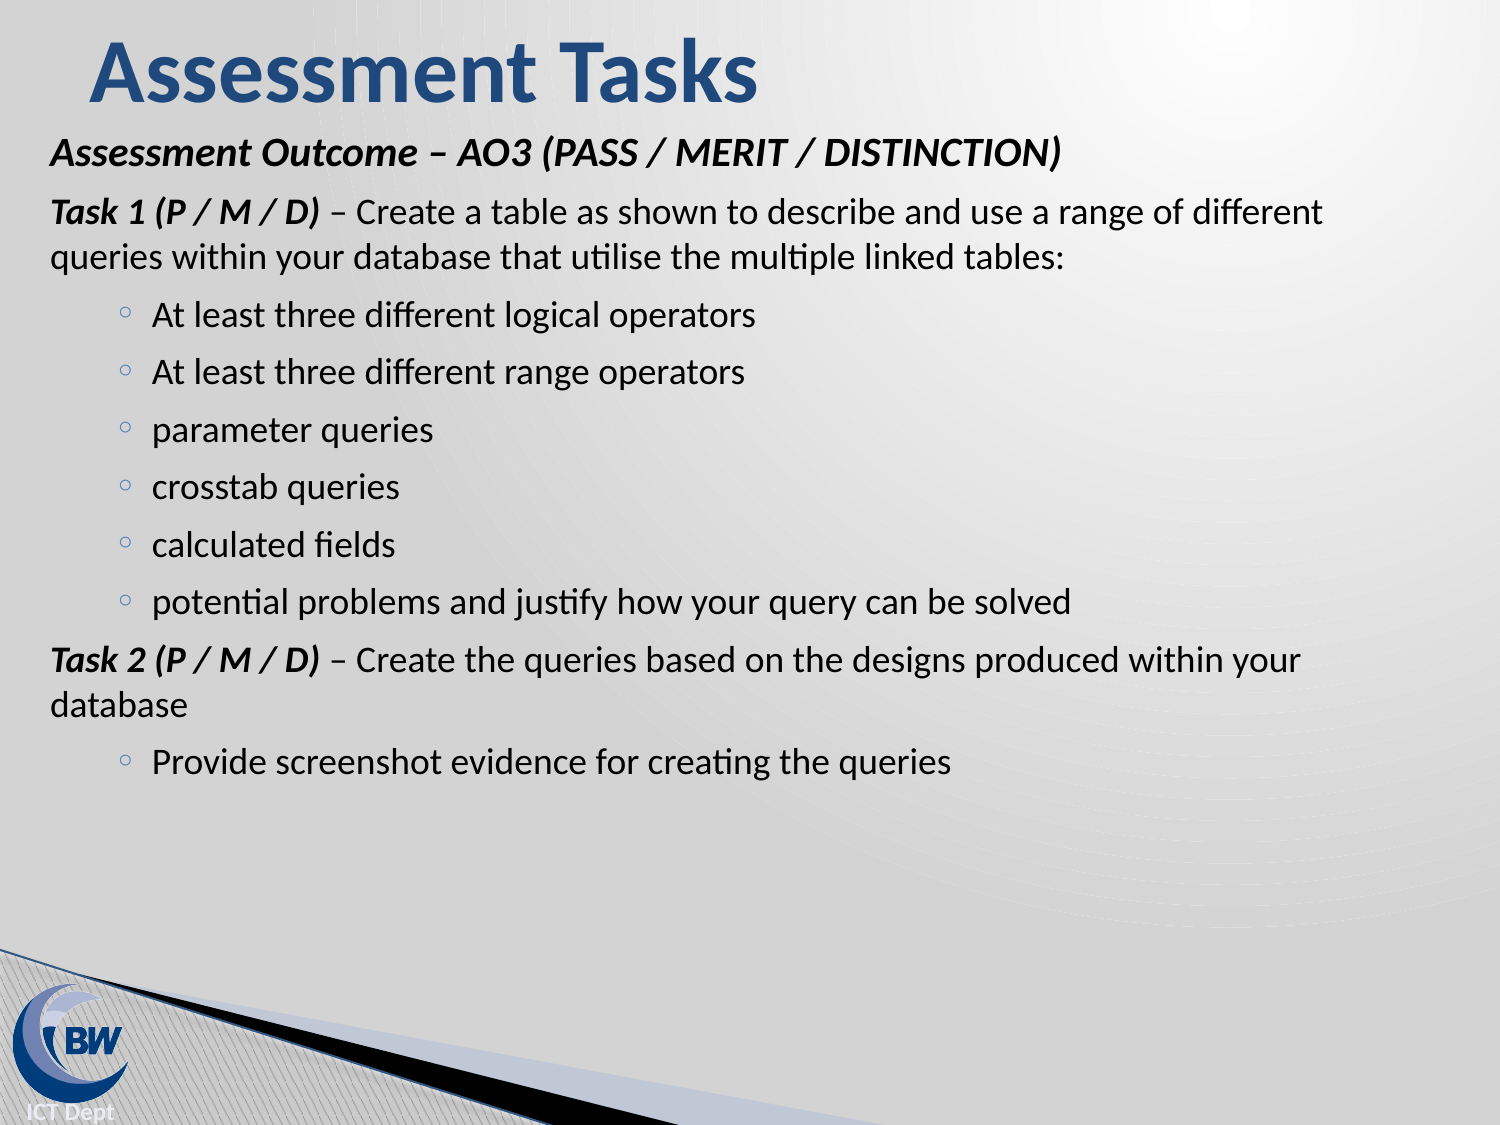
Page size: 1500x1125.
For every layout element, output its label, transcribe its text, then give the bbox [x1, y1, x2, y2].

picture [0, 972, 141, 1114]
title Assessment Tasks [75, 0, 1425, 131]
list Assessment Outcome – AO3 (PASS / MERIT / DISTINCTION) Task 1 (P / M / D) – Create a table as shown to describe and use a range of different queries within your database that utilise the multiple linked tables: At least three different logical operators At least three different range operators parameter queries crosstab queries calculated fields potential problems and justify how your query can be solved Task 2 (P / M / D) – Create the queries based on the designs produced within your database Provide screenshot evidence for creating the queries [35, 117, 1454, 914]
